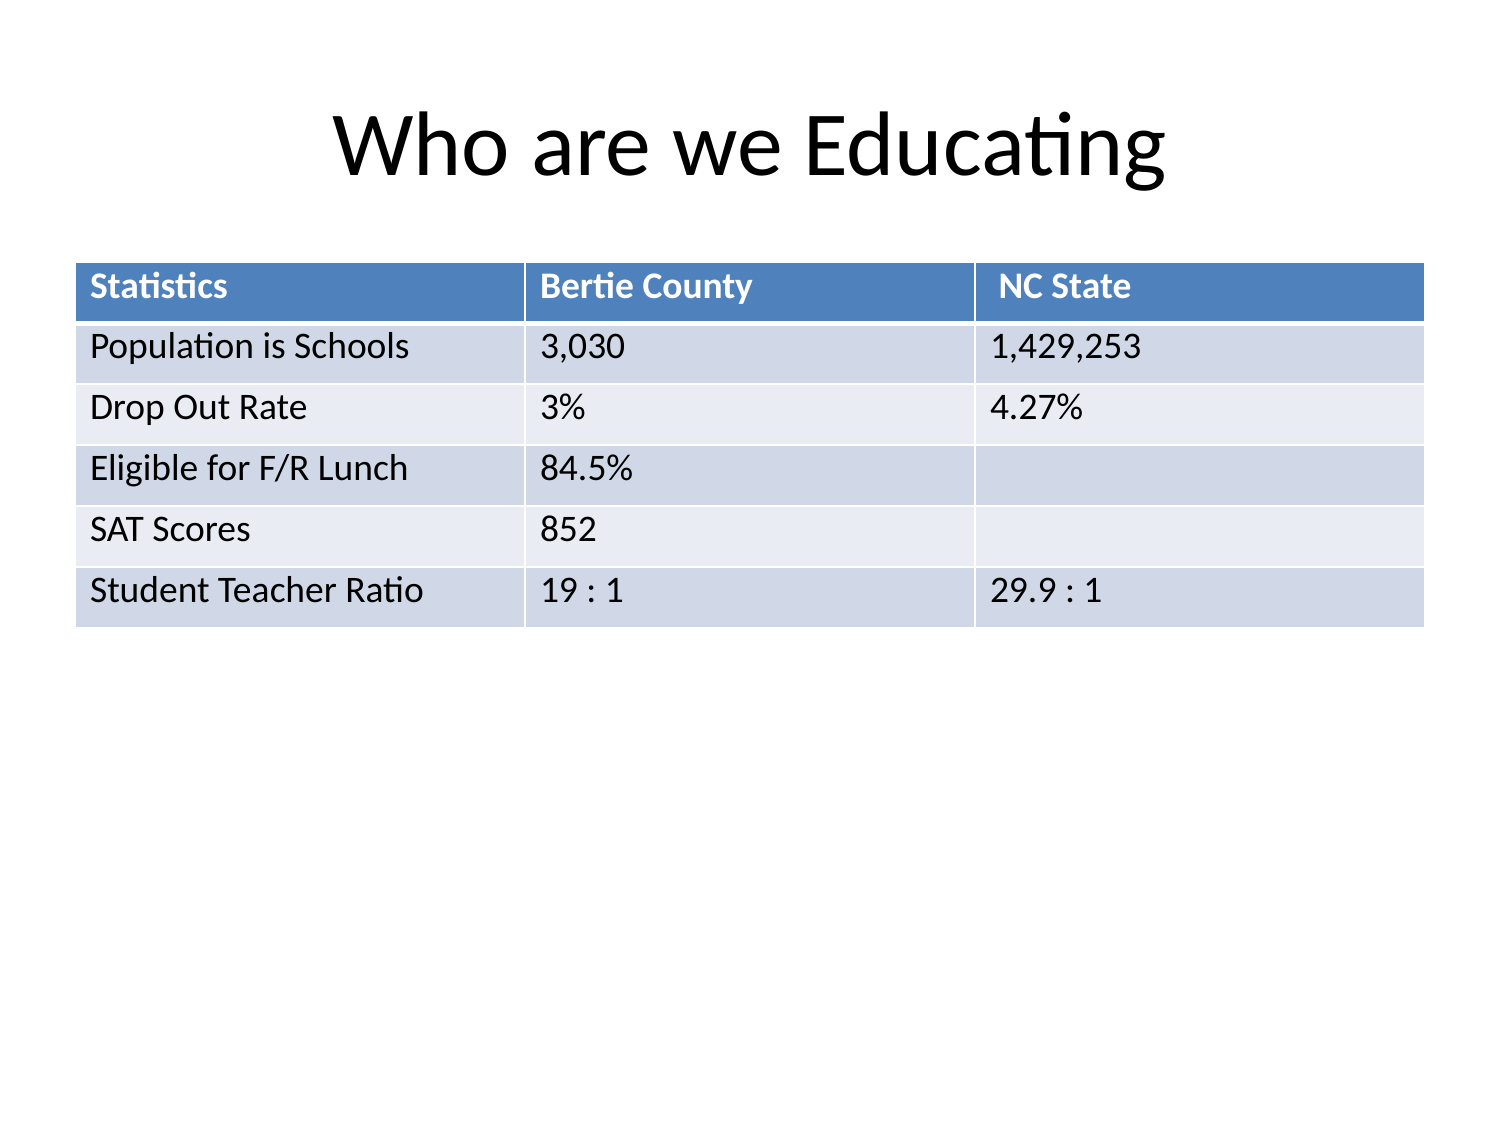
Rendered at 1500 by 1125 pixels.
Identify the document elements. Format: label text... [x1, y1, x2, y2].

table_cell [976, 507, 1424, 566]
table_cell Population is Schools [76, 326, 524, 383]
table_cell 29.9 : 1 [976, 568, 1424, 627]
table_cell [976, 446, 1424, 505]
table_header NC State [976, 263, 1424, 321]
table_cell 84.5% [526, 446, 974, 505]
table_header Statistics [76, 263, 524, 321]
table_cell Student Teacher Ratio [76, 568, 524, 627]
table_cell SAT Scores [76, 507, 524, 566]
table_cell Drop Out Rate [76, 385, 524, 444]
table_cell 852 [526, 507, 974, 566]
table_cell 3% [526, 385, 974, 444]
title Who are we Educating [75, 45, 1425, 233]
table_cell 4.27% [976, 385, 1424, 444]
table_cell 3,030 [526, 326, 974, 383]
table_cell 19 : 1 [526, 568, 974, 627]
table_header Bertie County [526, 263, 974, 321]
table_cell Eligible for F/R Lunch [76, 446, 524, 505]
table_cell 1,429,253 [976, 326, 1424, 383]
